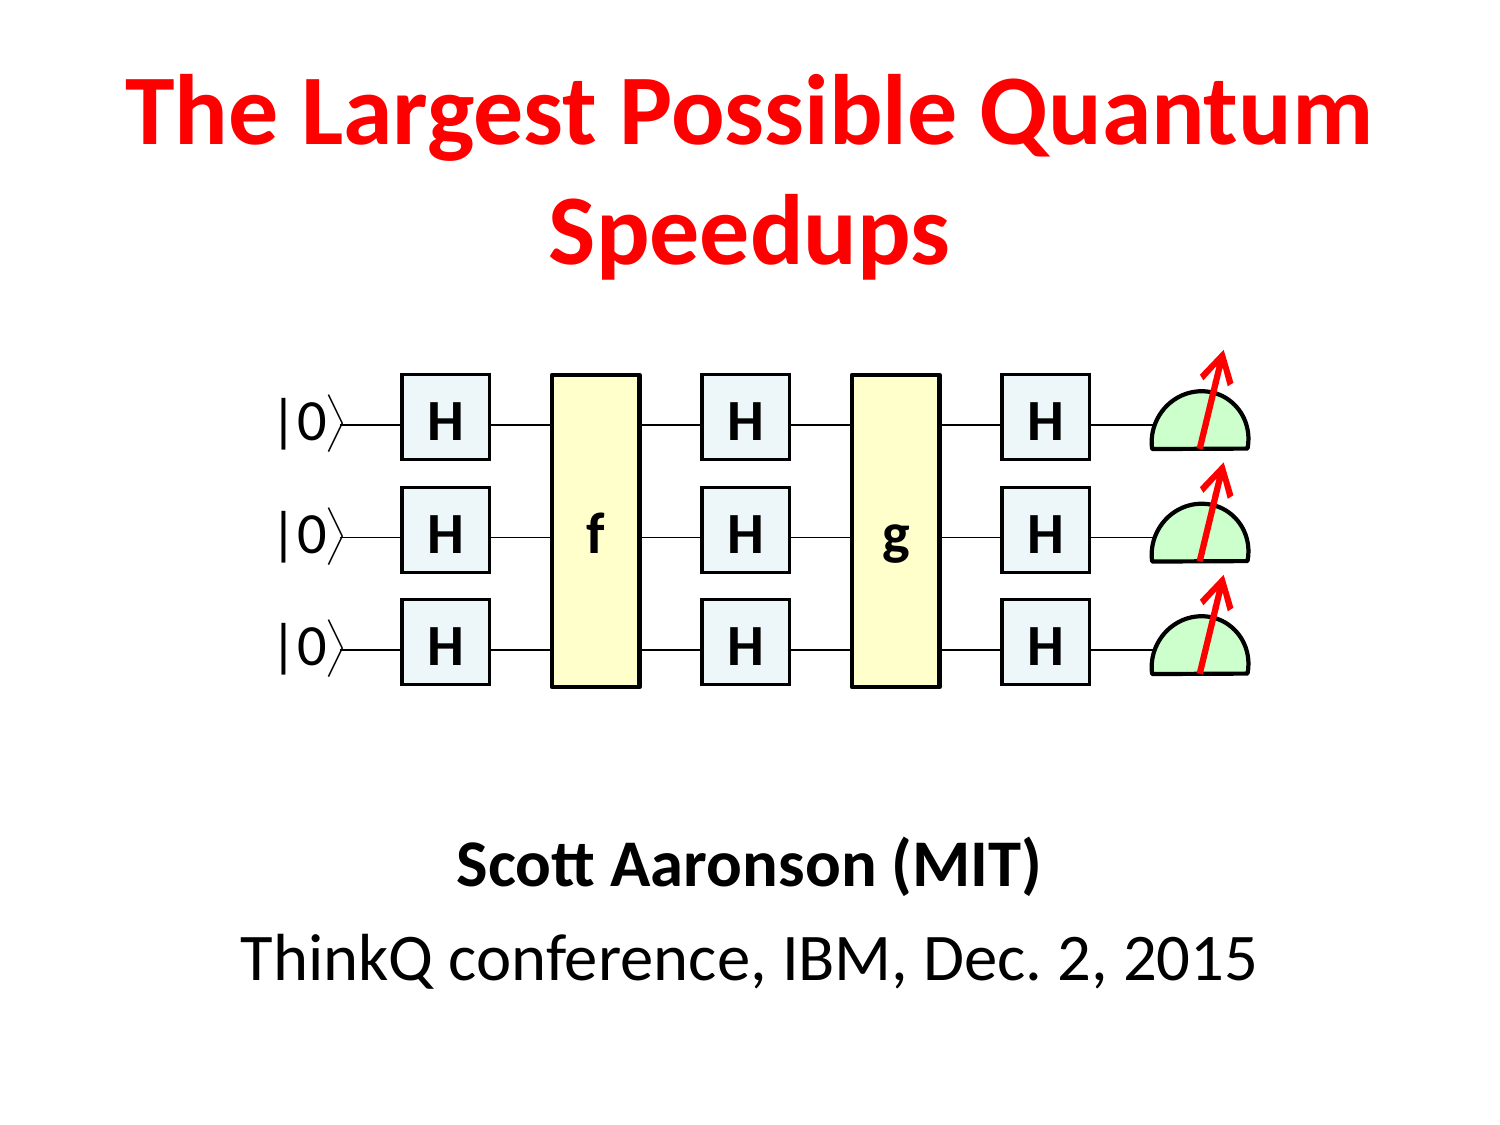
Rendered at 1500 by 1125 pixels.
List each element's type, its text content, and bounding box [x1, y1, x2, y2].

subtitle Scott Aaronson (MIT) ThinkQ conference, IBM, Dec. 2, 2015 [225, 812, 1275, 913]
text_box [251, 349, 1249, 716]
text_box The Largest Possible Quantum Speedups [74, 37, 1425, 293]
